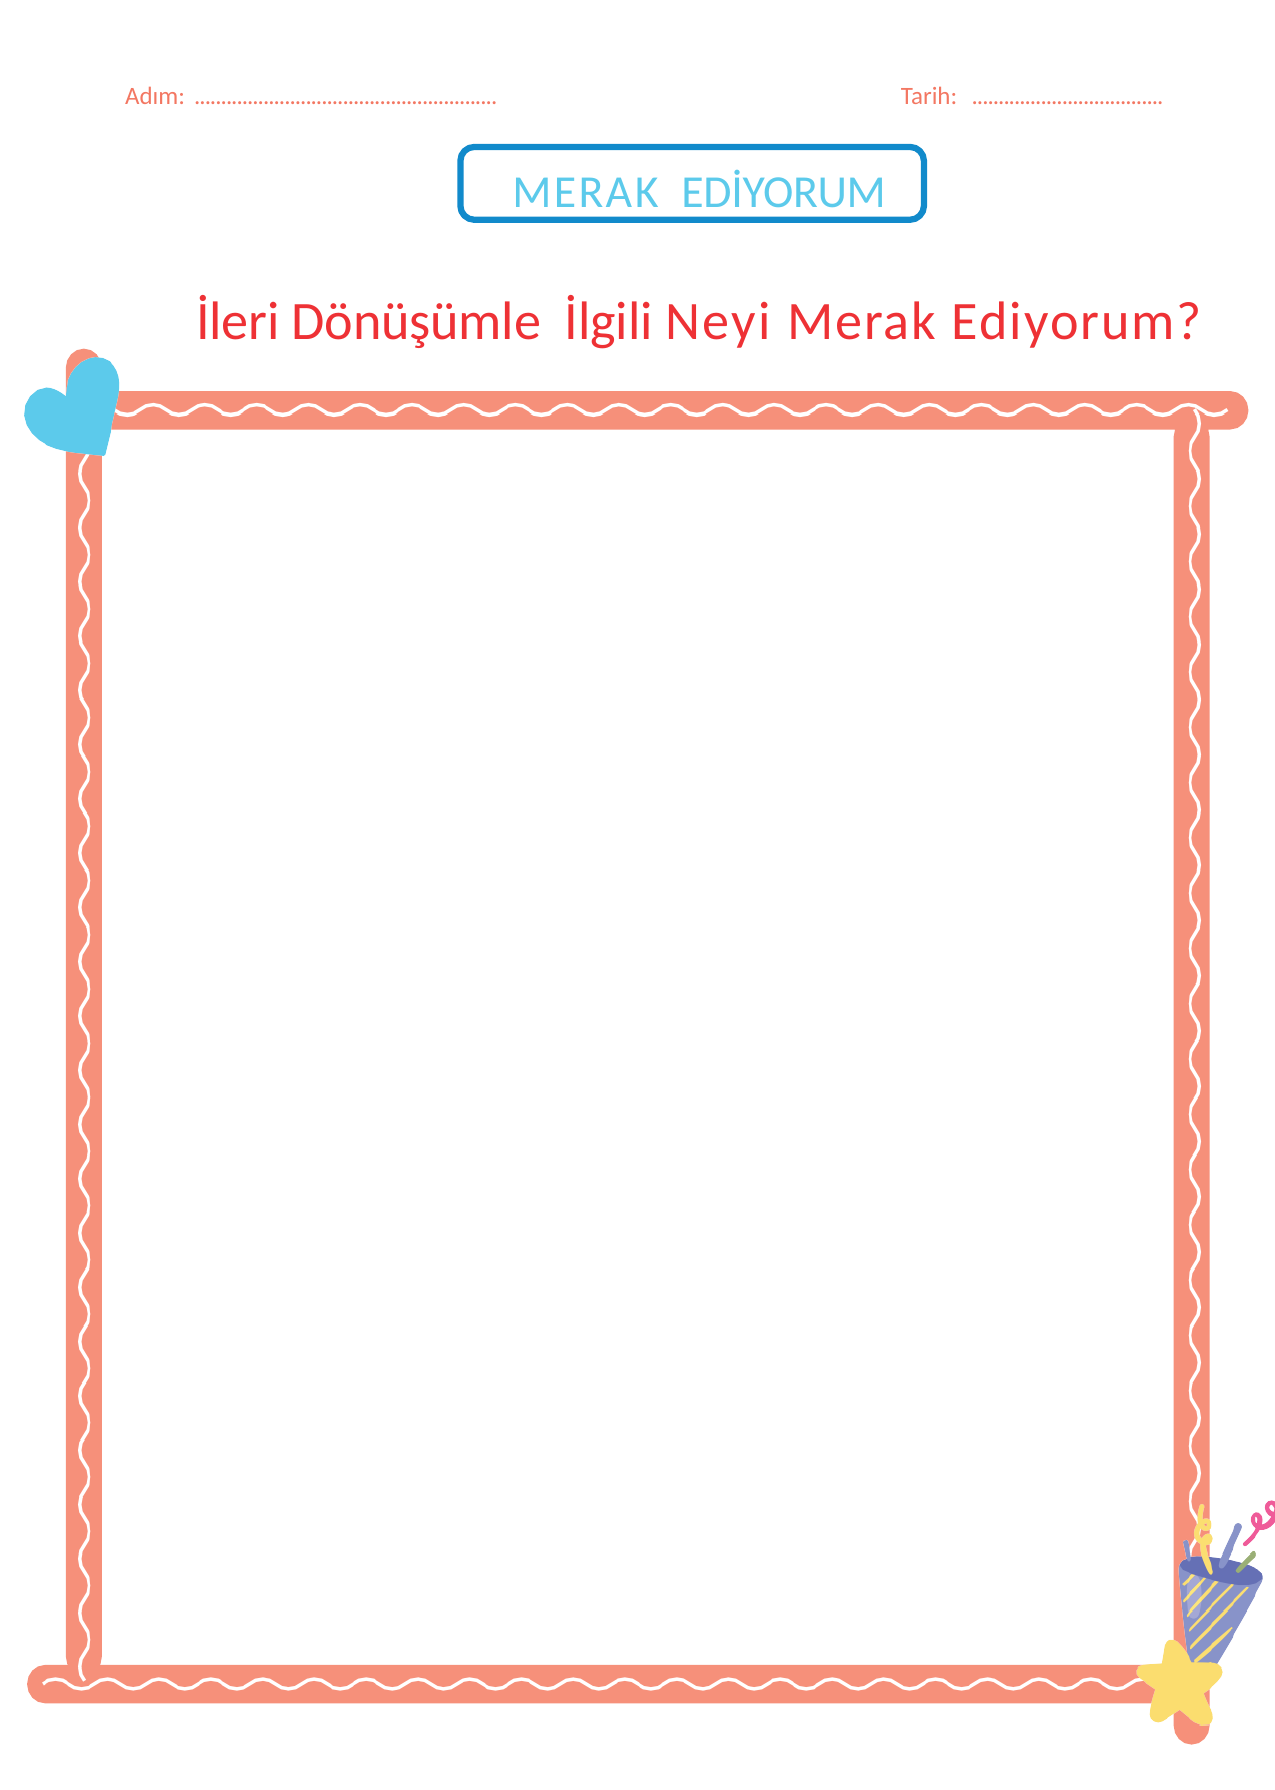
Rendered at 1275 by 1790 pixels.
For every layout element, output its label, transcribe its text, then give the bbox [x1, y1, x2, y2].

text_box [24, 348, 1275, 1745]
text_box Tarih: .................................... [898, 77, 1171, 110]
text_box MERAK EDİYORUM İleri Dönüşümle İlgili Neyi Merak Ediyorum? [143, 159, 1257, 347]
text_box Adım: ......................................................... [122, 77, 505, 110]
text_box [460, 146, 924, 159]
